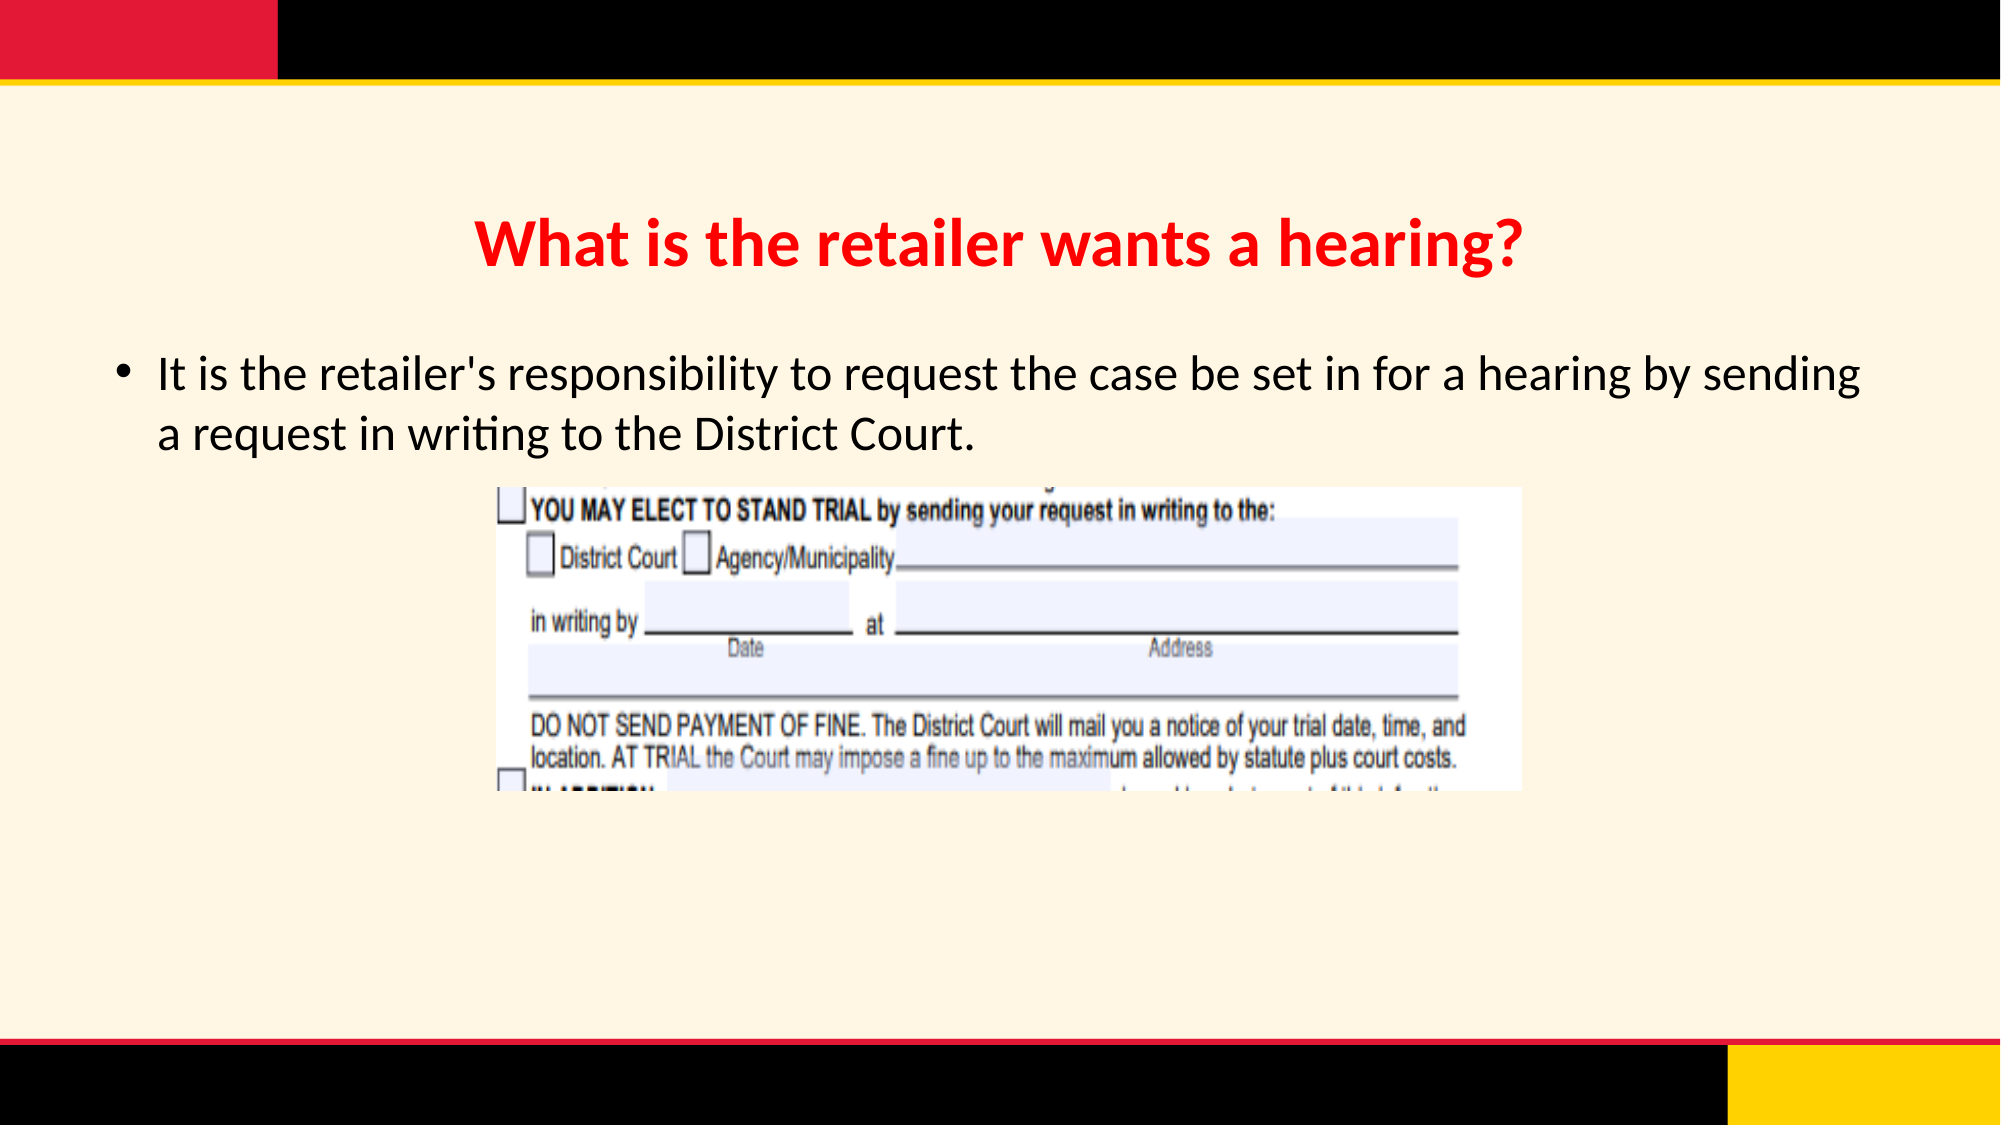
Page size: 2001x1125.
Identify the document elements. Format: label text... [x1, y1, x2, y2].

title What is the retailer wants a hearing? [99, 145, 1900, 333]
list It is the retailer's responsibility to request the case be set in for a hearing by sending a request in writing to the District Court. [99, 333, 1900, 1005]
picture [0, 0, 2001, 1125]
